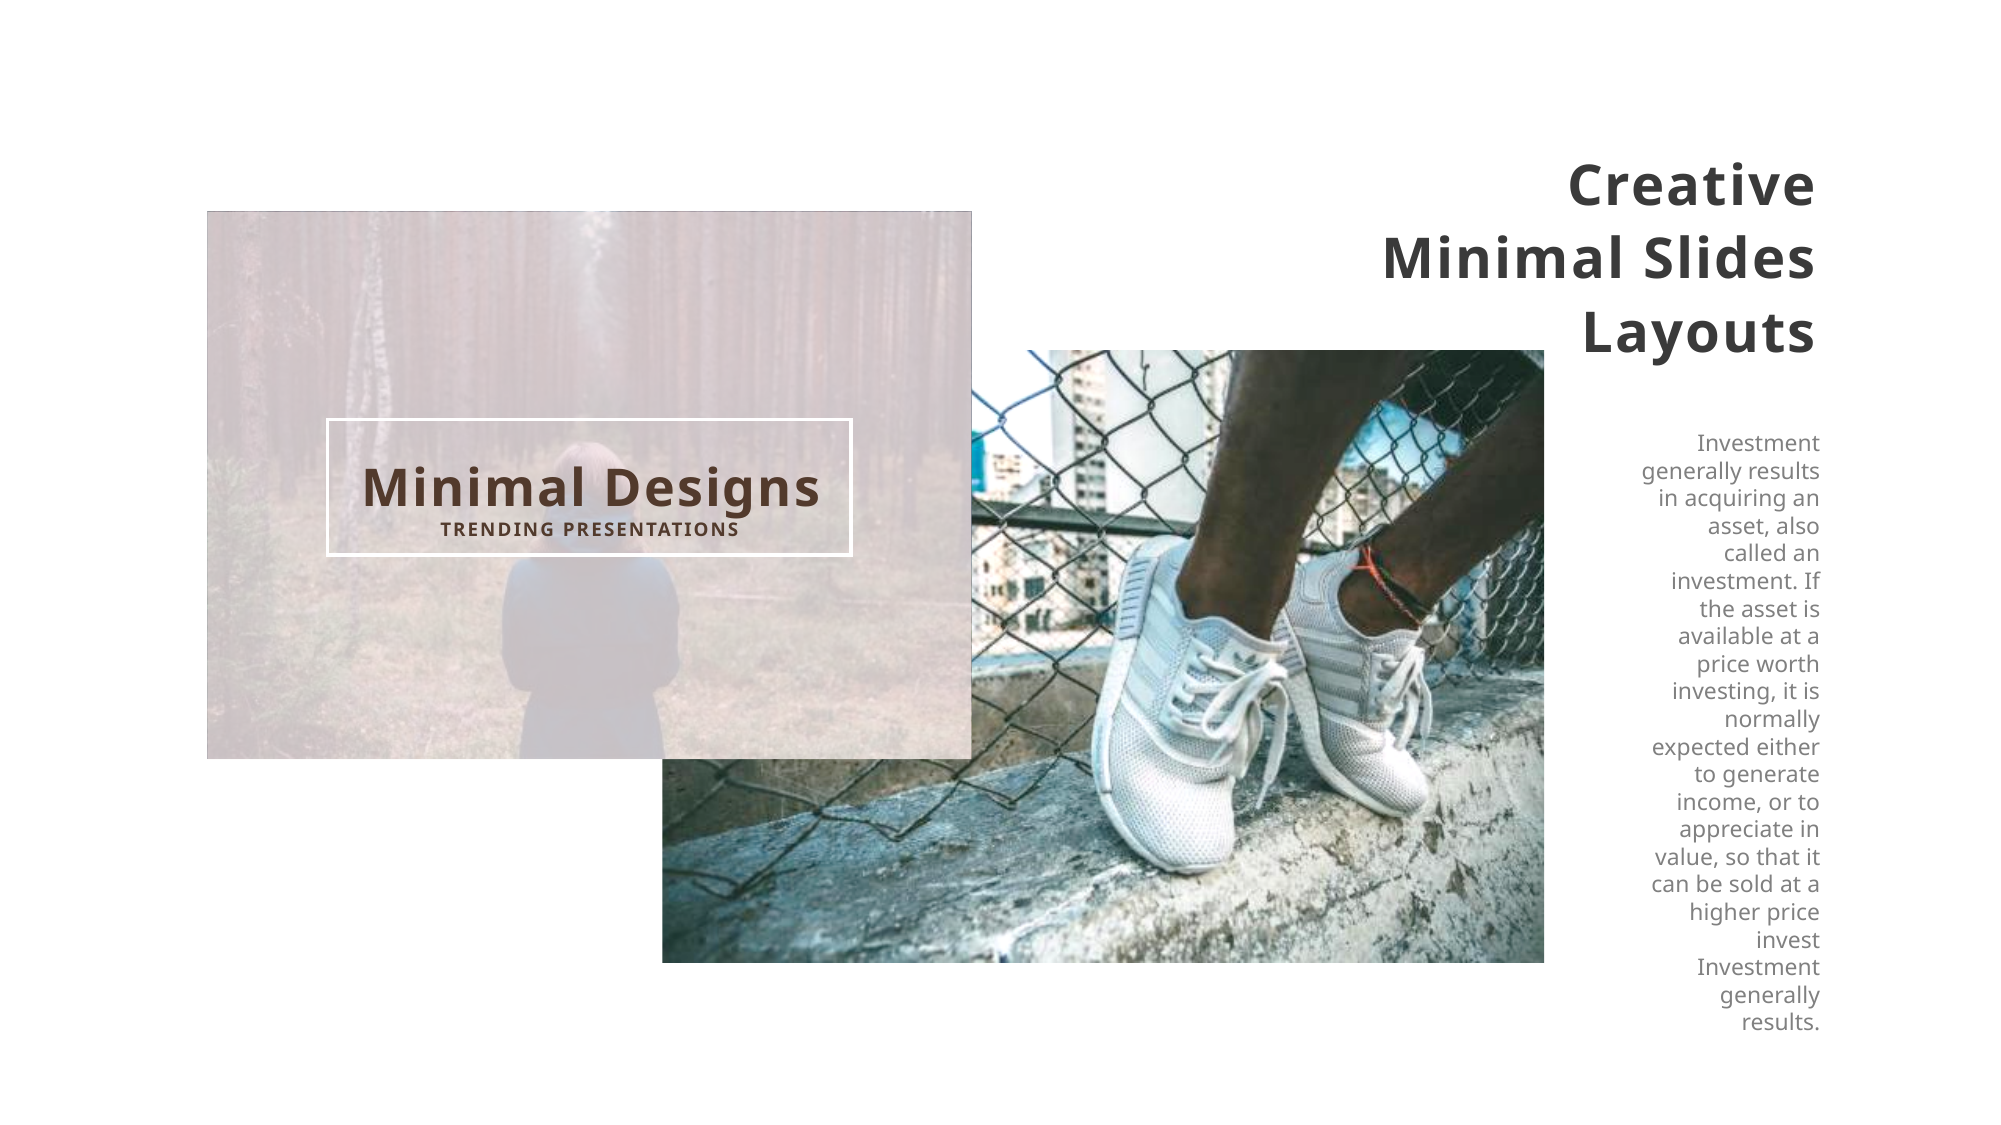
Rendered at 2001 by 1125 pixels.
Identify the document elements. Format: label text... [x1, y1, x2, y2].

text_box Creative Minimal Slides Layouts [1239, 135, 1831, 371]
picture [207, 211, 1545, 963]
text_box Investment generally results in acquiring an asset, also called an investment. If the asset is available at a price worth investing, it is normally expected either to generate income, or to appreciate in value, so that it can be sold at a higher price invest Investment generally results. [1623, 419, 1839, 1045]
